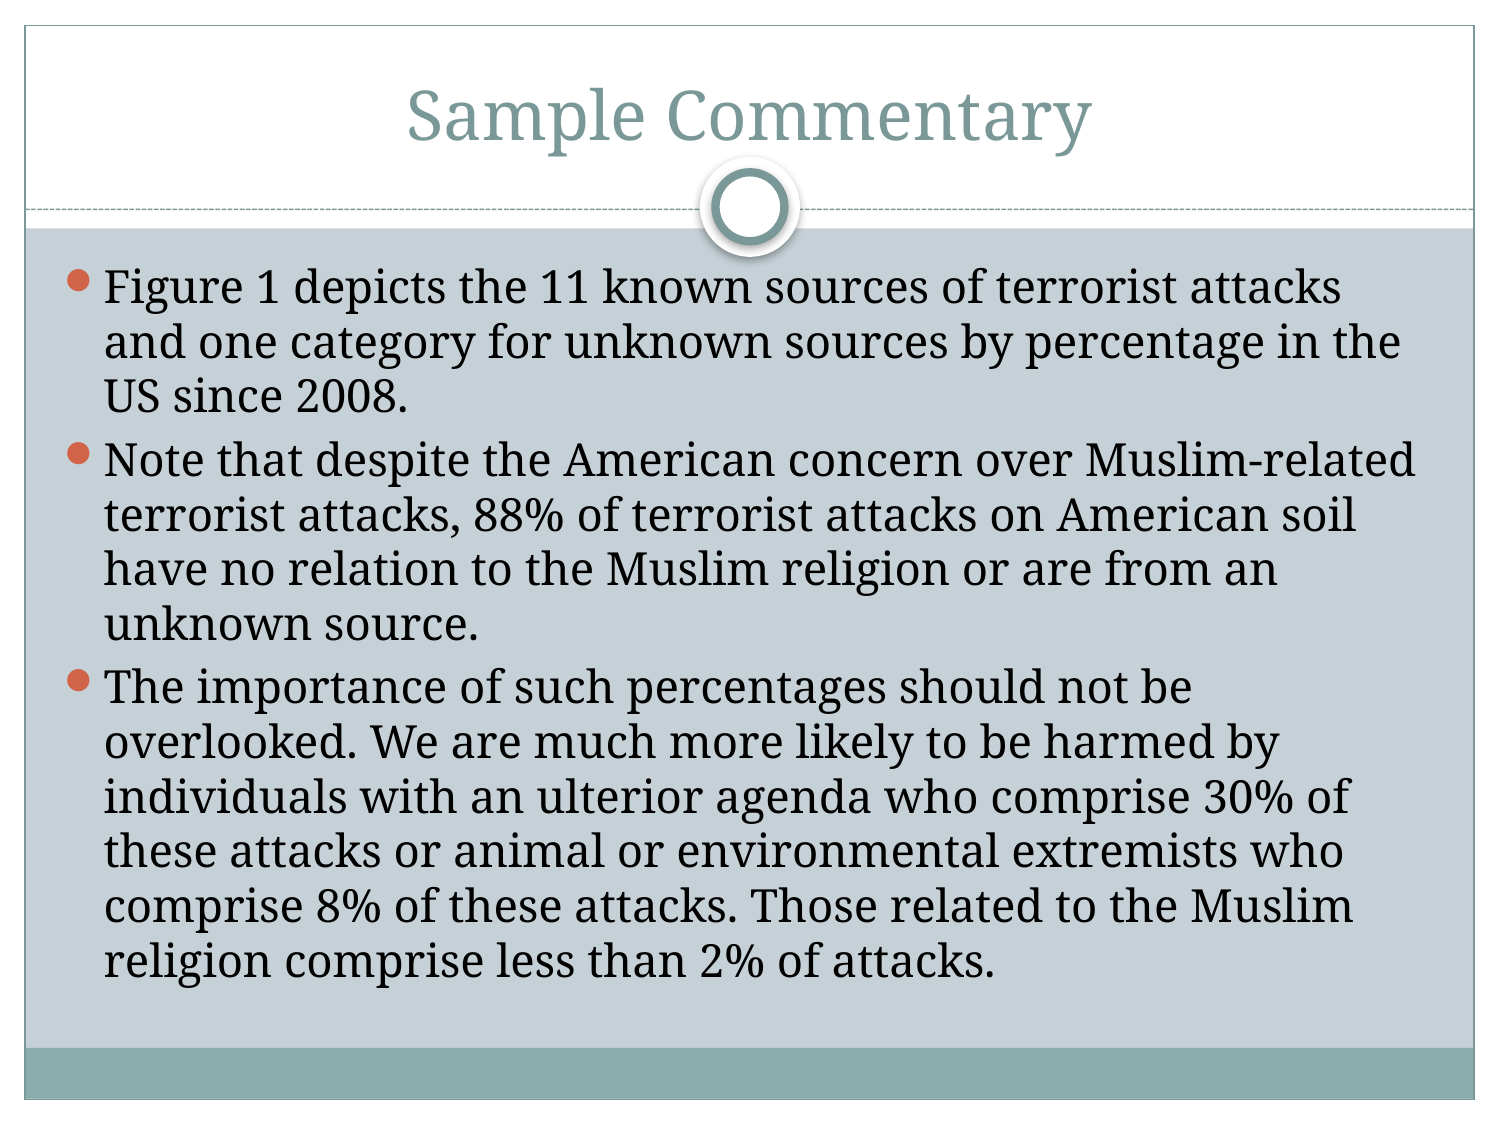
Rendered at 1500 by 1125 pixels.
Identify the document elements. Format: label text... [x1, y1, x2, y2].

list Figure 1 depicts the 11 known sources of terrorist attacks and one category for unknown sources by percentage in the US since 2008. Note that despite the American concern over Muslim-related terrorist attacks, 88% of terrorist attacks on American soil have no relation to the Muslim religion or are from an unknown source. The importance of such percentages should not be overlooked. We are much more likely to be harmed by individuals with an ulterior agenda who comprise 30% of these attacks or animal or environmental extremists who comprise 8% of these attacks. Those related to the Muslim religion comprise less than 2% of attacks. [49, 250, 1445, 1001]
title Sample Commentary [49, 37, 1450, 162]
